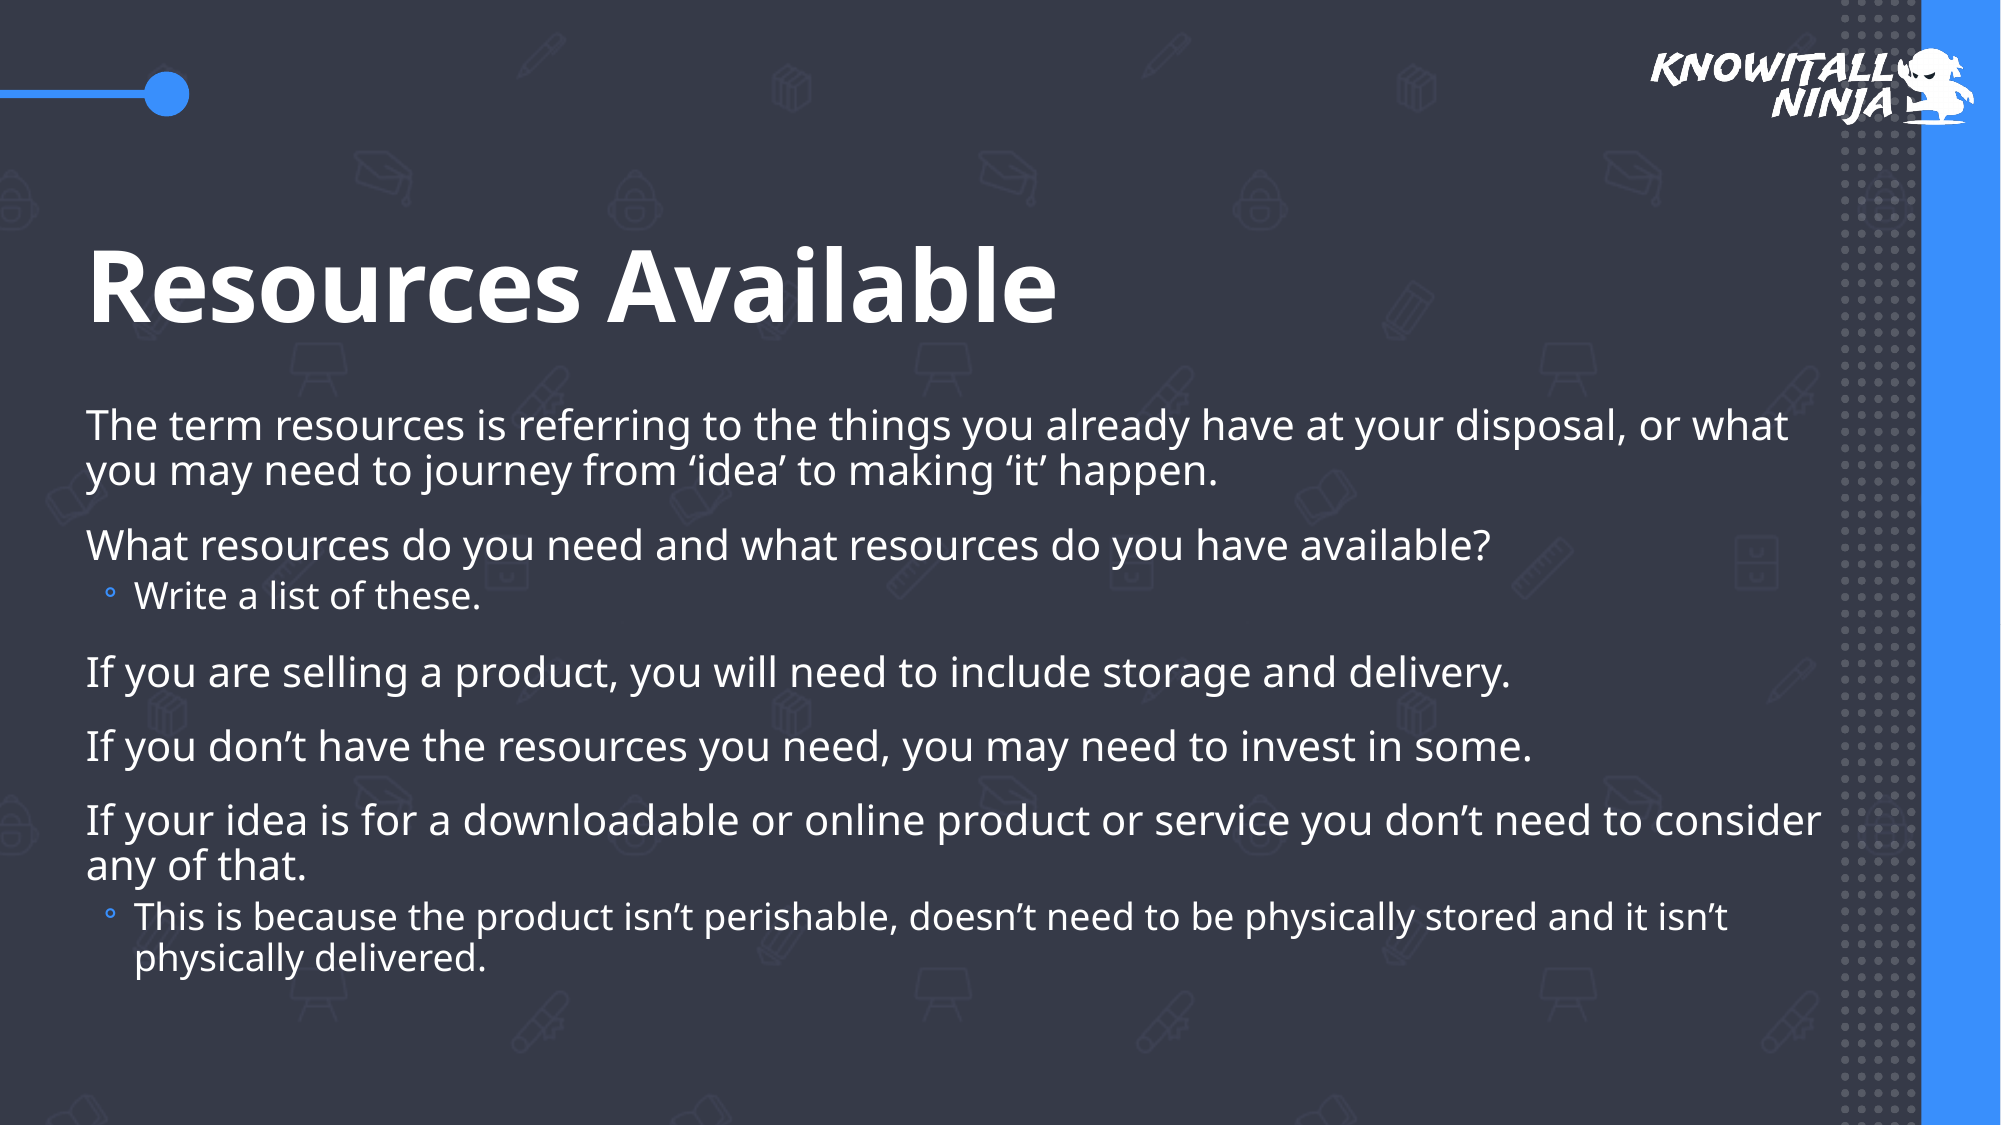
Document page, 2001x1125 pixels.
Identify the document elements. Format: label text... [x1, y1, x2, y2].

picture [0, 0, 1974, 1125]
title Resources Available [70, 125, 1825, 351]
list The term resources is referring to the things you already have at your disposal, or what you may need to journey from ‘idea’ to making ‘it’ happen. What resources do you need and what resources do you have available? Write a list of these. If you are selling a product, you will need to include storage and delivery. If you don’t have the resources you need, you may need to invest in some. If your idea is for a downloadable or online product or service you don’t need to consider any of that. This is because the product isn’t perishable, doesn’t need to be physically stored and it isn’t physically delivered. [70, 397, 1825, 1090]
